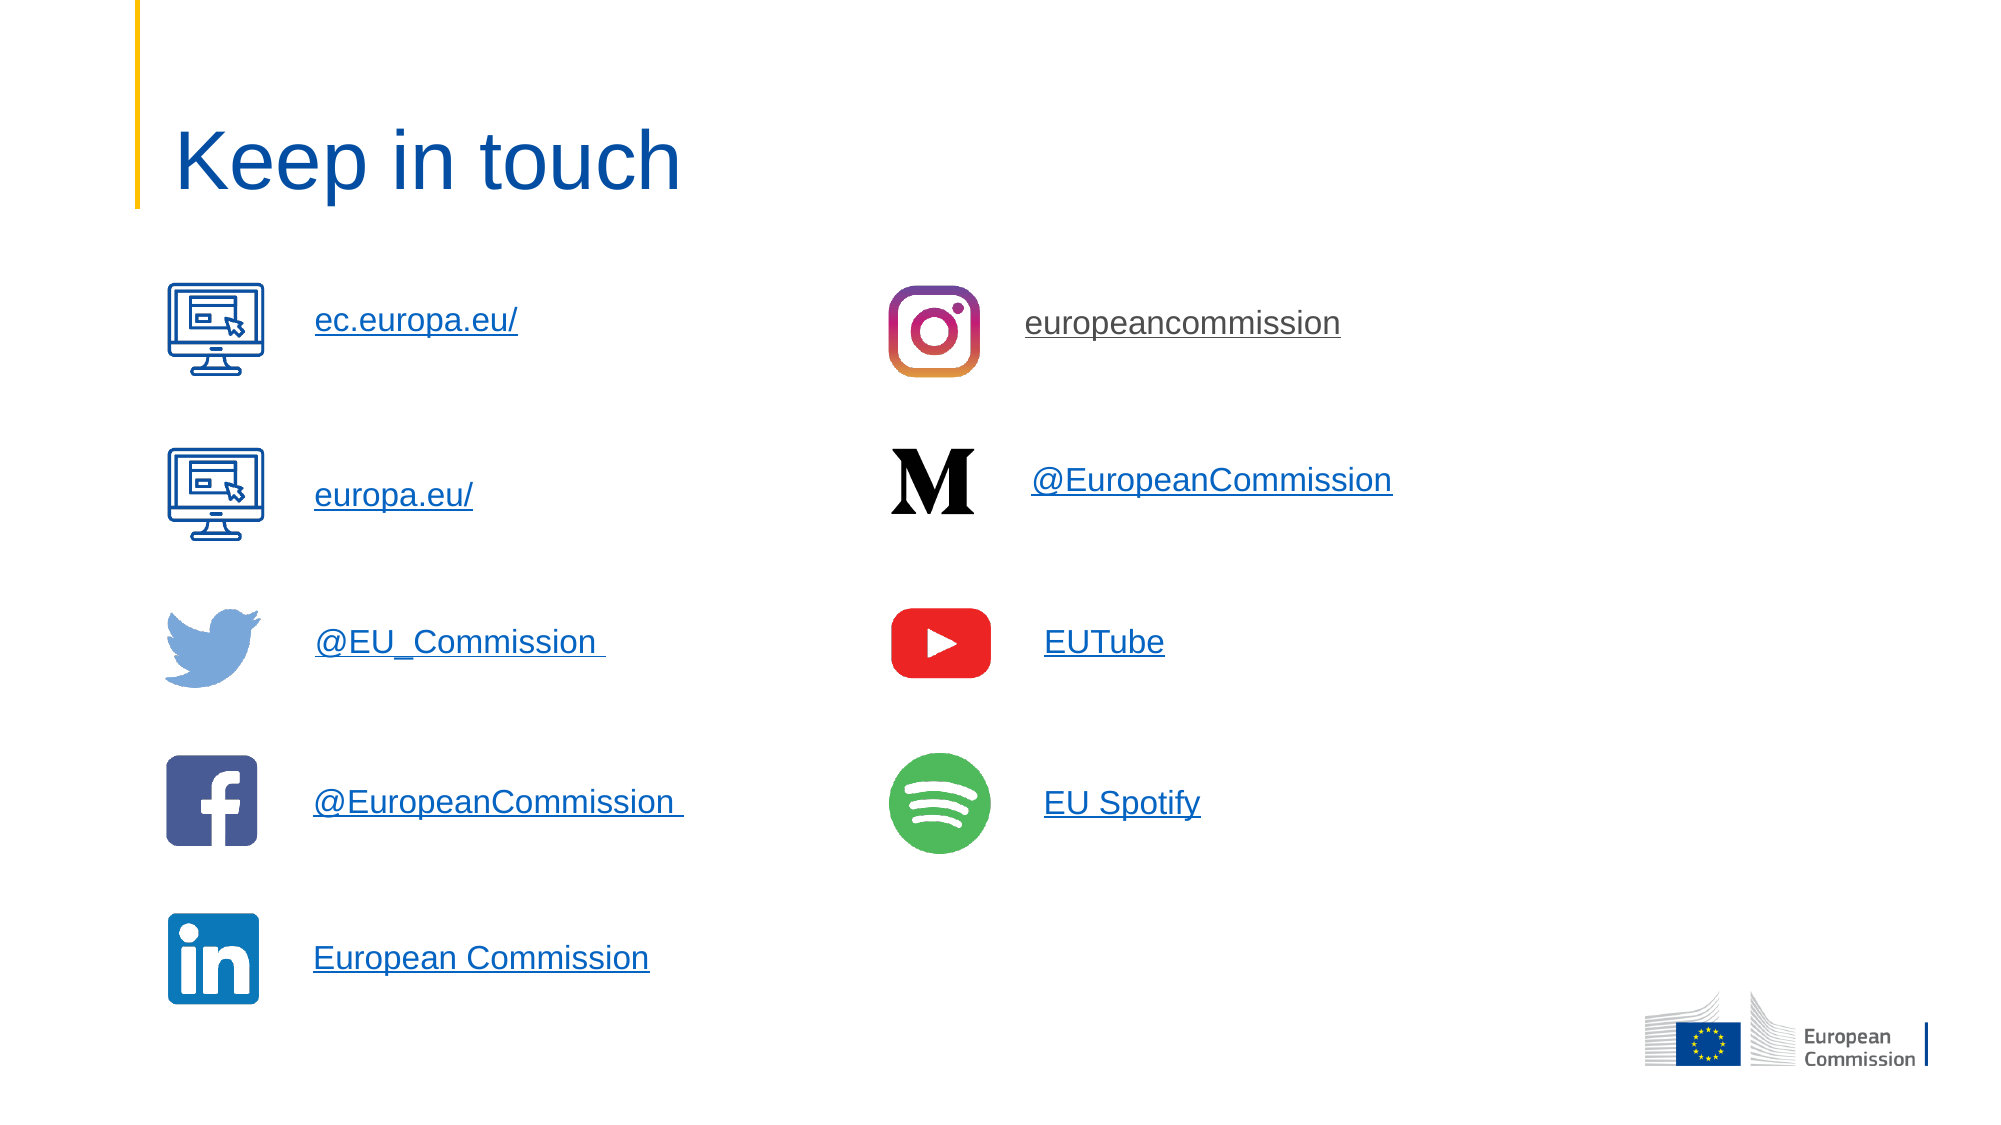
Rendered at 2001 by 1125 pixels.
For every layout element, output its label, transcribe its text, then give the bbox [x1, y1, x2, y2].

list EU Spotify [1028, 773, 1622, 833]
picture [159, 432, 272, 556]
text_box @EU_Commission [299, 612, 621, 668]
text_box @EuropeanCommission [1016, 450, 1408, 506]
picture [159, 588, 265, 704]
picture [159, 267, 272, 391]
text_box @EuropeanCommission [298, 772, 882, 828]
picture [886, 428, 980, 531]
text_box European Commission [298, 928, 1299, 984]
picture [882, 740, 997, 866]
text_box @EuropeanCommission [997, 772, 1299, 828]
picture [160, 900, 263, 1013]
text_box ec.europa.eu/ [299, 291, 534, 346]
picture [1645, 991, 1928, 1066]
title Keep in touch [159, 79, 1885, 208]
picture [879, 272, 986, 390]
picture [160, 744, 263, 857]
text_box europeancommission [1009, 293, 1633, 349]
picture [885, 581, 995, 701]
text_box europa.eu/ [299, 466, 489, 521]
text_box EUTube [1029, 612, 1180, 668]
